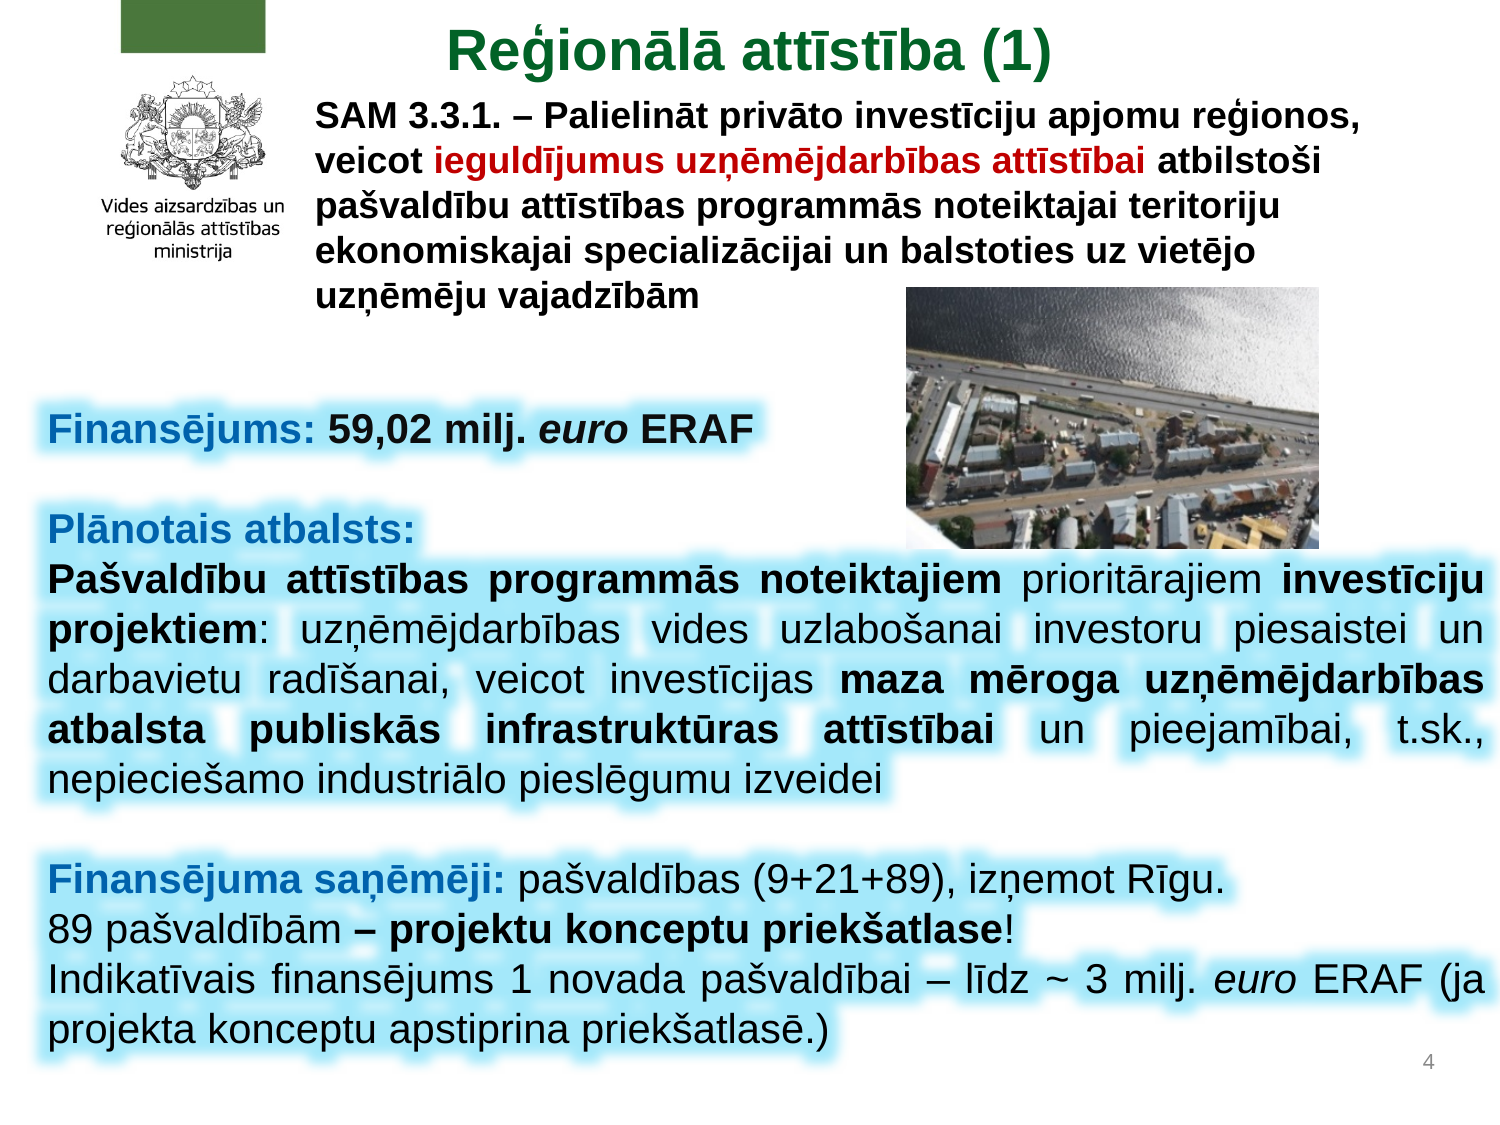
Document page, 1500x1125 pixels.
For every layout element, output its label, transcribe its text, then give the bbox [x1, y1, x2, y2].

picture [905, 287, 1319, 550]
picture [48, 0, 338, 4]
text_box Reģionālā attīstība (1) [0, 4, 1500, 95]
picture [48, 95, 300, 321]
text_box Finansējums: 59,02 milj. euro ERAF Plānotais atbalsts: Pašvaldību attīstības programmās noteiktajiem prioritārajiem investīciju projektiem: uzņēmējdarbības vides uzlabošanai investoru piesaistei un darbavietu radīšanai, veicot investīcijas maza mēroga uzņēmējdarbības atbalsta publiskās infrastruktūras attīstībai un pieejamībai, t.sk., nepieciešamo industriālo pieslēgumu izveidei Finansējuma saņēmēji: pašvaldības (9+21+89), izņemot Rīgu. 89 pašvaldībām – projektu konceptu priekšatlase! Indikatīvais finansējums 1 novada pašvaldībai – līdz ~ 3 milj. euro ERAF (ja projekta konceptu apstiprina priekšatlasē.) [32, 343, 1500, 1110]
text_box SAM 3.3.1. – Palielināt privāto investīciju apjomu reģionos, veicot ieguldījumus uzņēmējdarbības attīstībai atbilstoši pašvaldību attīstības programmās noteiktajai teritoriju ekonomiskajai specializācijai un balstoties uz vietējo uzņēmēju vajadzībām [300, 95, 1450, 343]
